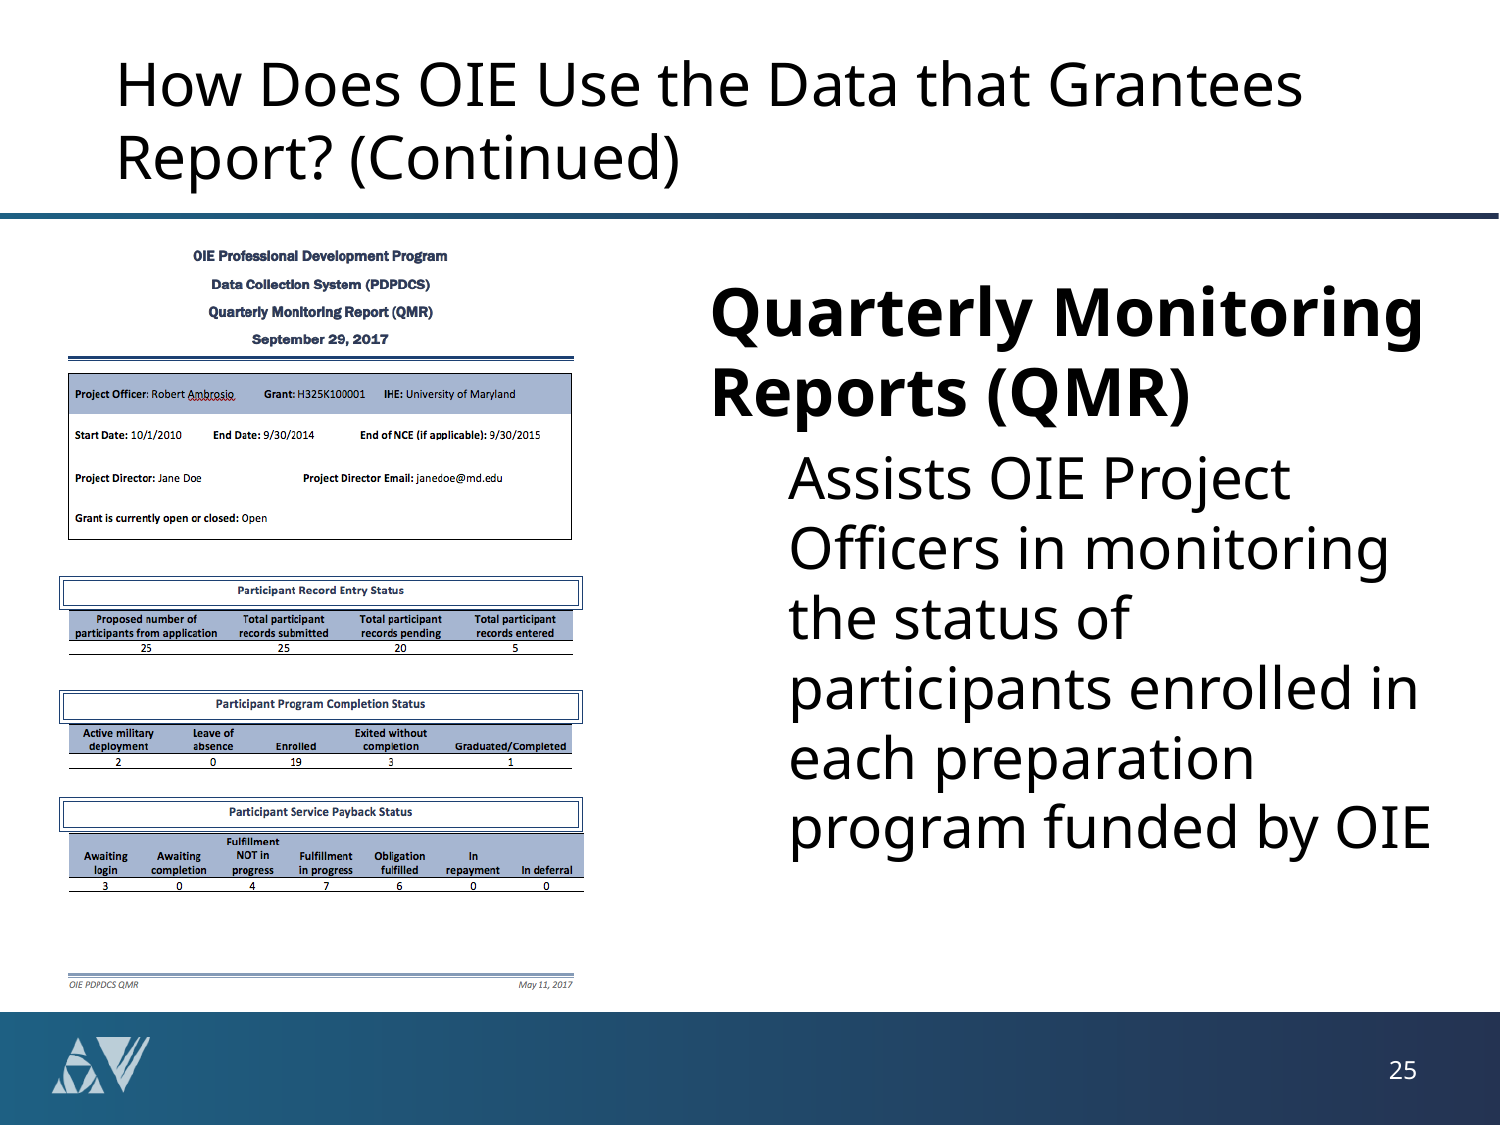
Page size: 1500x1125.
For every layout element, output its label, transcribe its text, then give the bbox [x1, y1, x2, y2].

picture [50, 1037, 150, 1094]
title How Does OIE Use the Data that Grantees Report? (Continued) [100, 37, 1438, 200]
slide_number 25 [1374, 1050, 1462, 1091]
picture [49, 237, 588, 997]
list Quarterly Monitoring Reports (QMR) Assists OIE Project Officers in monitoring the status of participants enrolled in each preparation program funded by OIE [687, 262, 1450, 1063]
